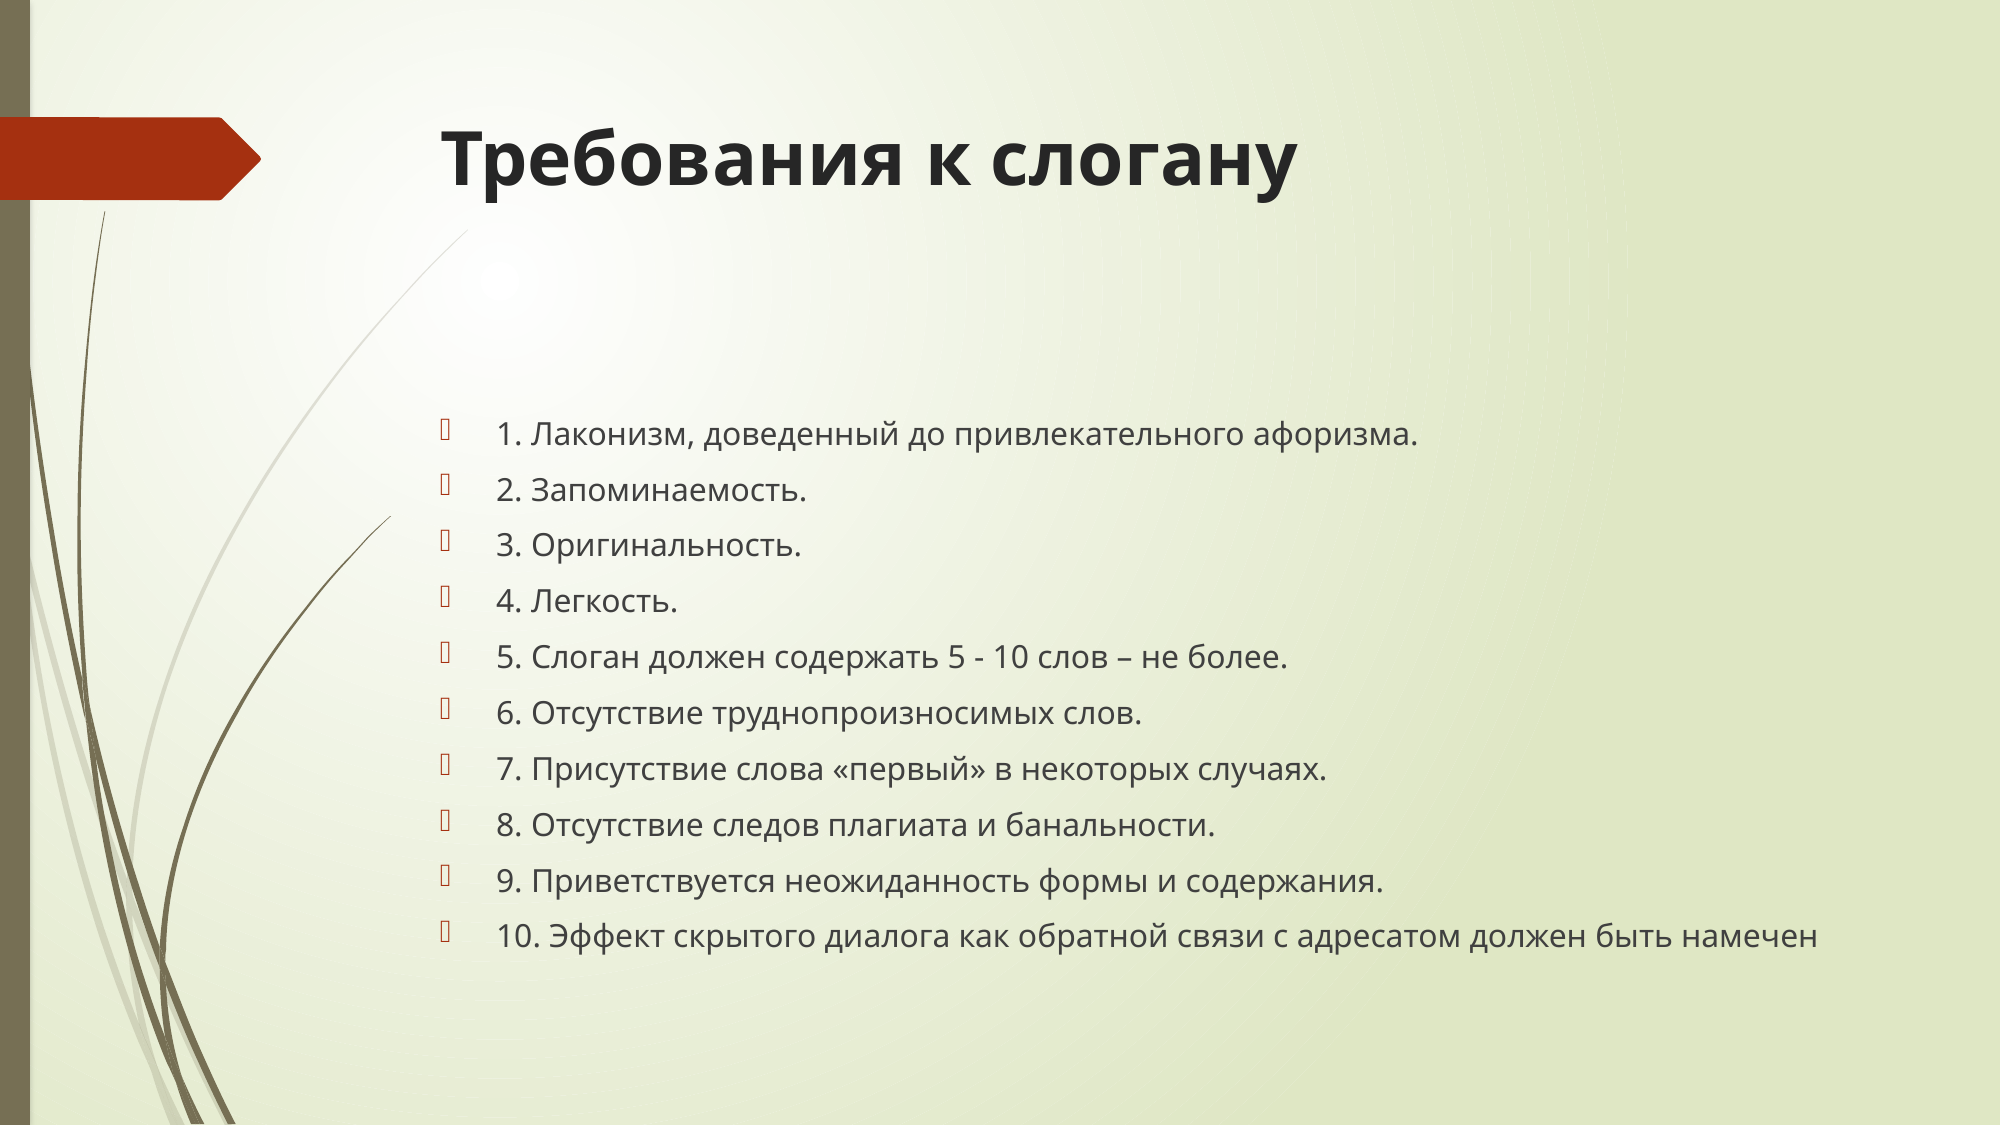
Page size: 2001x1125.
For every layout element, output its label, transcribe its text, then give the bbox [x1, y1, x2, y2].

title Требования к слогану [425, 102, 1888, 313]
list 1. Лаконизм, доведенный до привлекательного афоризма. 2. Запоминаемость. 3. Оригинальность. 4. Легкость. 5. Слоган должен содержать 5 - 10 слов – не более. 6. Отсутствие труднопроизносимых слов. 7. Присутствие слова «первый» в некоторых случаях. 8. Отсутствие следов плагиата и банальности. 9. Приветствуется неожиданность формы и содержания. 10. Эффект скрытого диалога как обратной связи с адресатом должен быть намечен [424, 350, 1888, 970]
